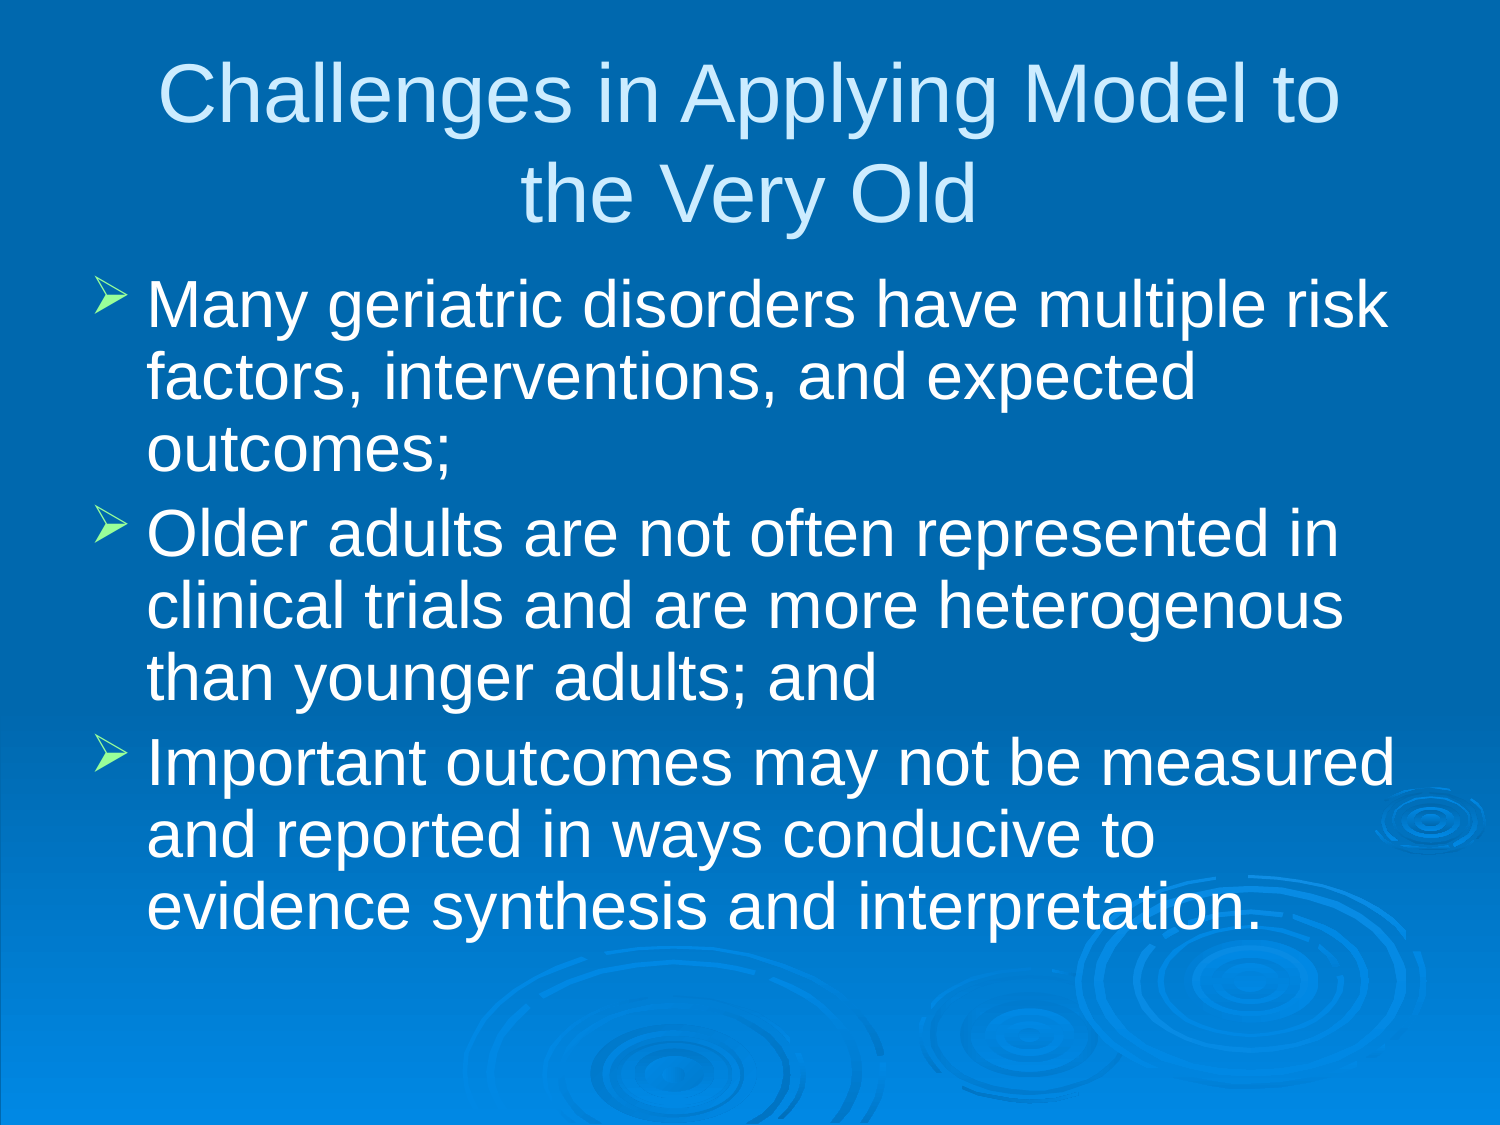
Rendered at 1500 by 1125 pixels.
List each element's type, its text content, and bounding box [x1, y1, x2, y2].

list Many geriatric disorders have multiple risk factors, interventions, and expected outcomes; Older adults are not often represented in clinical trials and are more heterogenous than younger adults; and Important outcomes may not be measured and reported in ways conducive to evidence synthesis and interpretation. [74, 262, 1426, 1006]
title Challenges in Applying Model to the Very Old [74, 45, 1426, 233]
